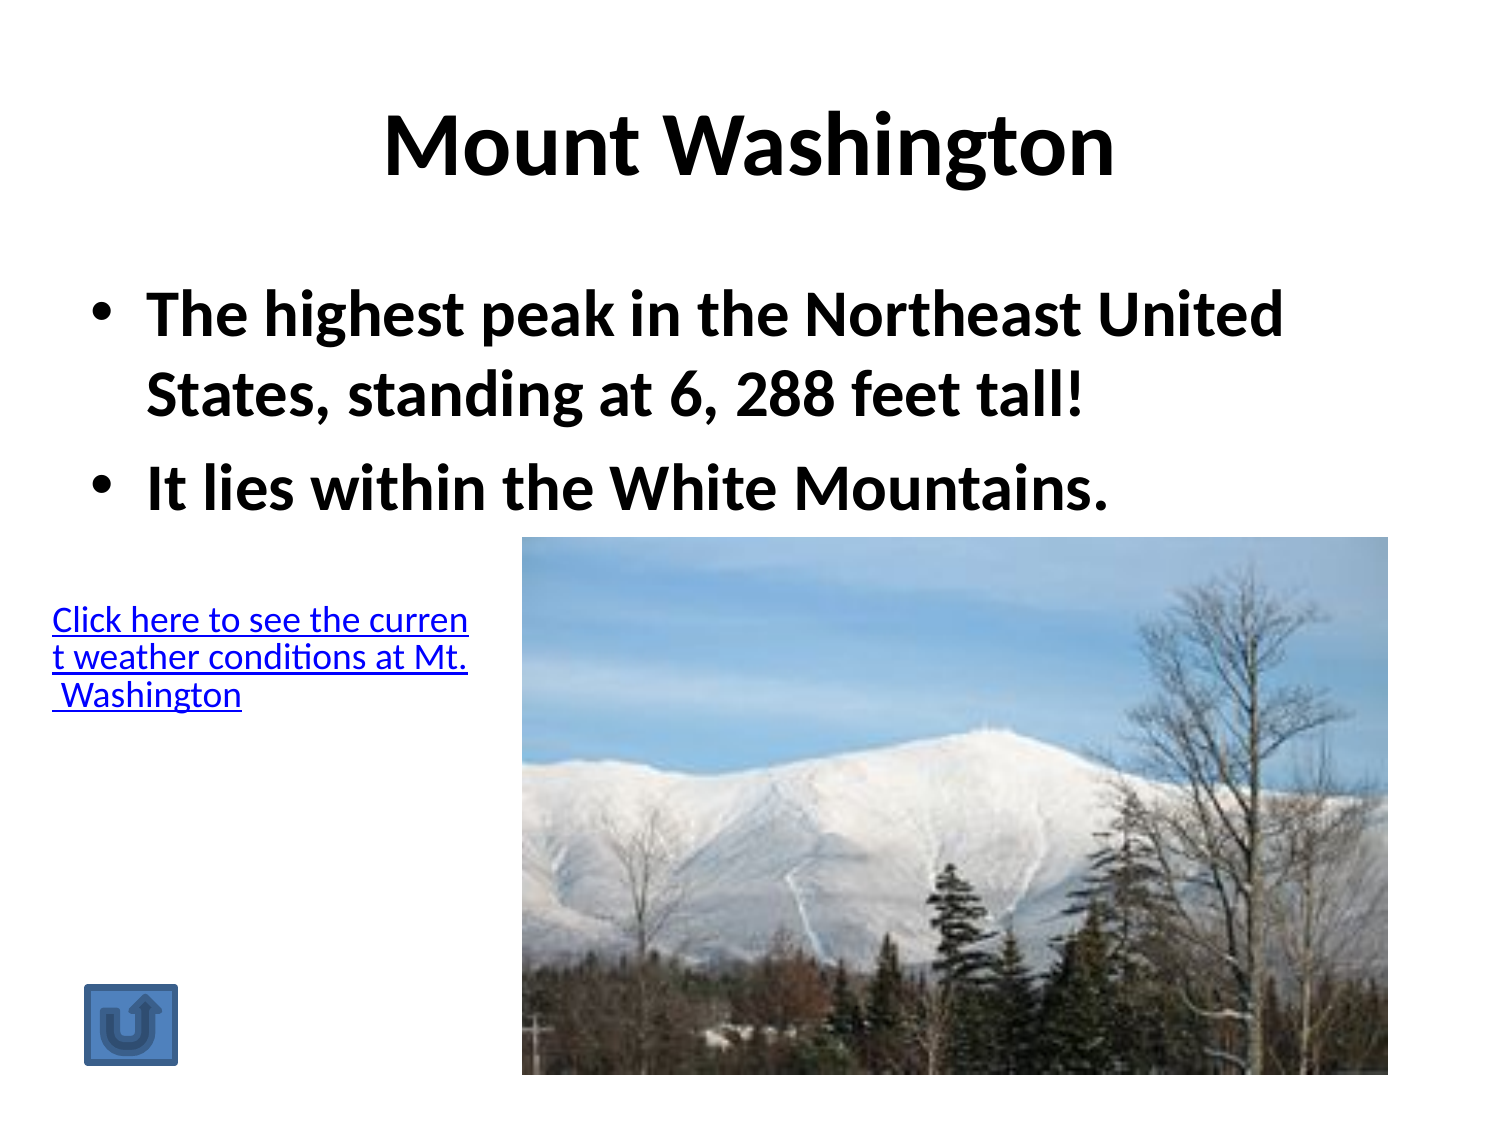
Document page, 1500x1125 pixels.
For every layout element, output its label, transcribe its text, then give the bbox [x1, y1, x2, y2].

text_box [84, 984, 178, 1066]
title Mount Washington [74, 44, 1426, 233]
list The highest peak in the Northeast United States, standing at 6, 288 feet tall! It lies within the White Mountains. [74, 262, 1426, 1006]
picture [522, 537, 1388, 1075]
text_box Click here to see the current weather conditions at Mt. Washington [37, 587, 488, 648]
